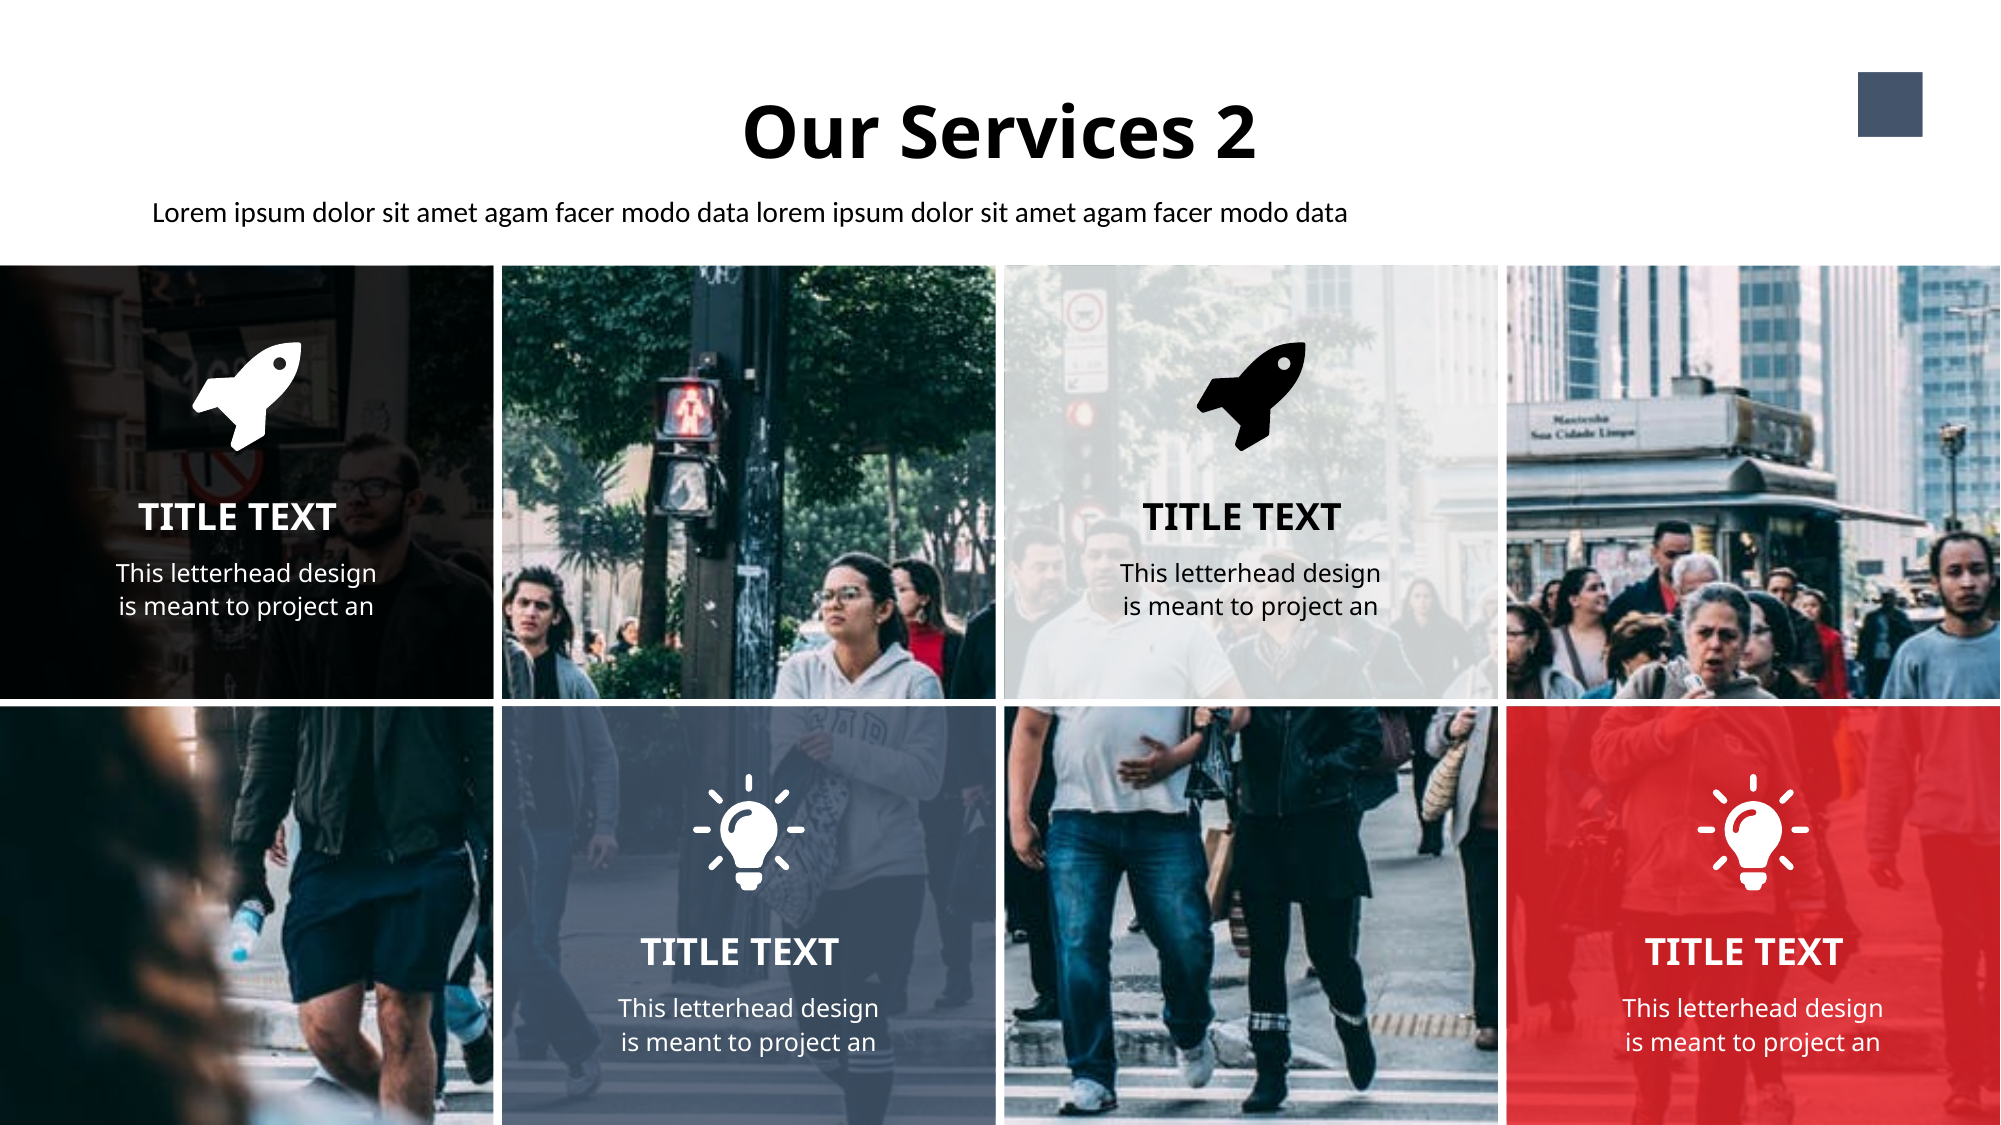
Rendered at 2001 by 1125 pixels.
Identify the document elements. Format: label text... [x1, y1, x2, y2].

title Our Services 2 [137, 78, 1863, 186]
slide_number 7 [1863, 78, 1927, 130]
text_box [107, 342, 386, 623]
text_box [1111, 342, 1391, 623]
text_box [609, 773, 889, 1058]
subtitle Lorem ipsum dolor sit amet agam facer modo data lorem ipsum dolor sit amet agam facer modo data [137, 186, 1863, 227]
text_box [1614, 773, 1893, 1058]
text_box [1857, 71, 1924, 78]
picture [0, 265, 2000, 1125]
text_box [1863, 130, 1924, 138]
